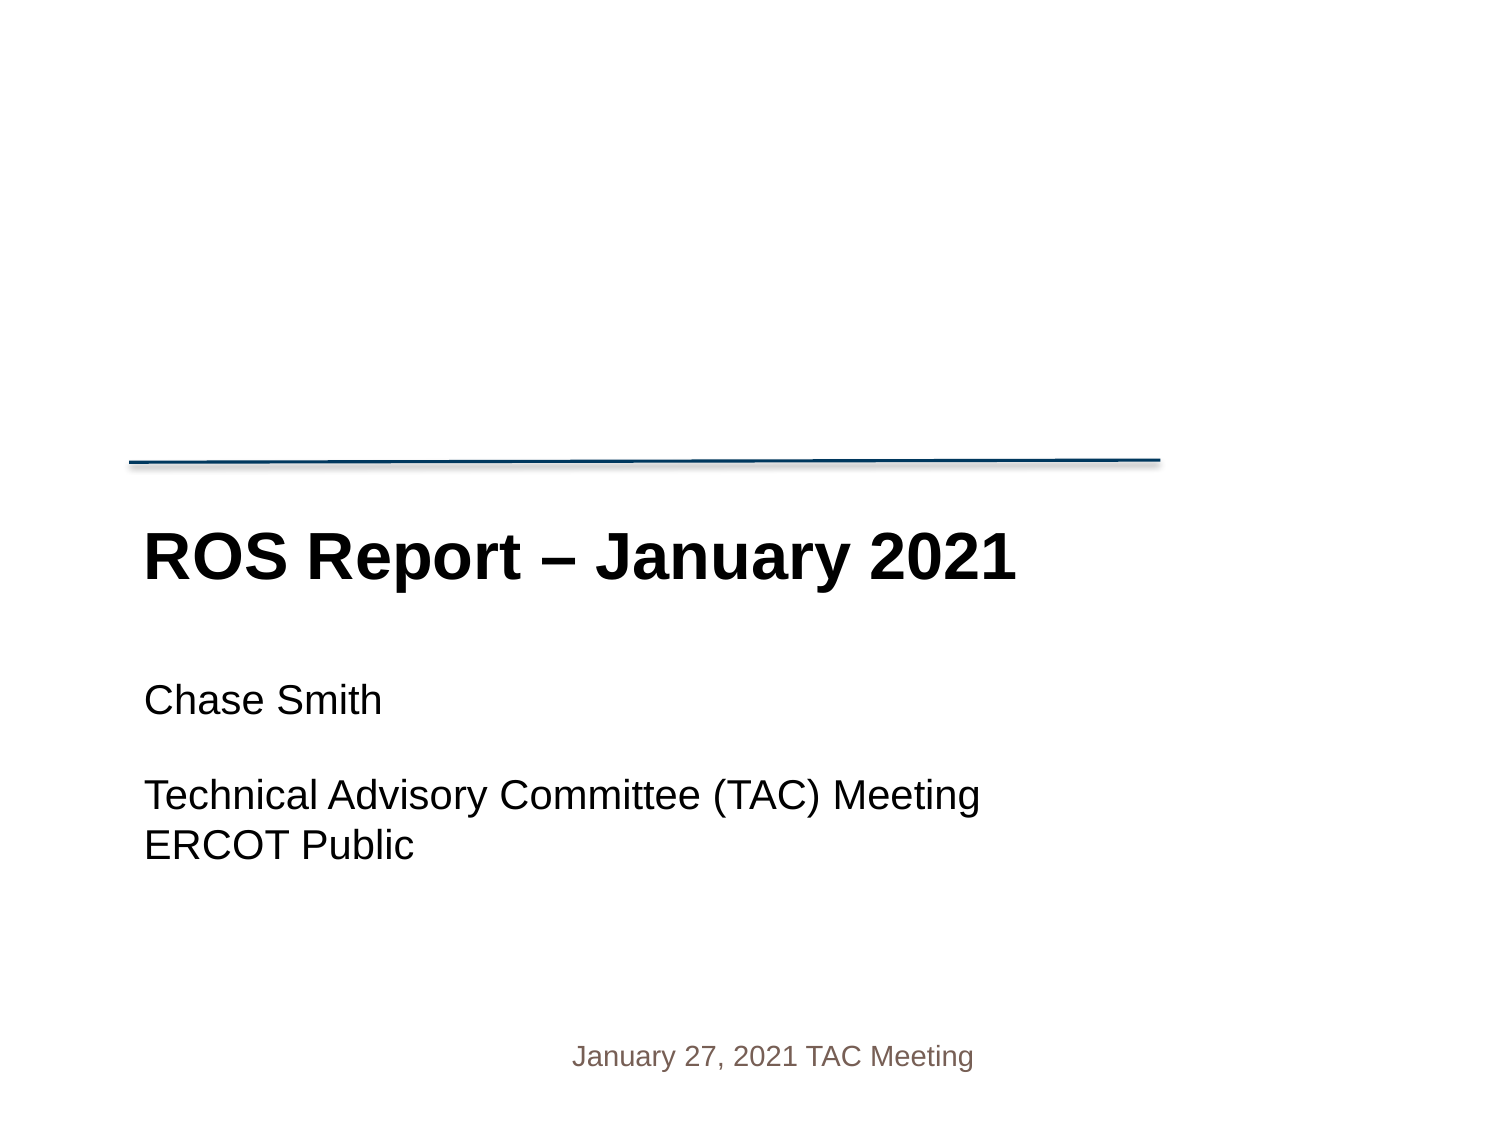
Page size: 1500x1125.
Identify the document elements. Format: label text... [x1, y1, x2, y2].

footer January 27, 2021 TAC Meeting [99, 1025, 990, 1085]
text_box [128, 459, 1367, 890]
